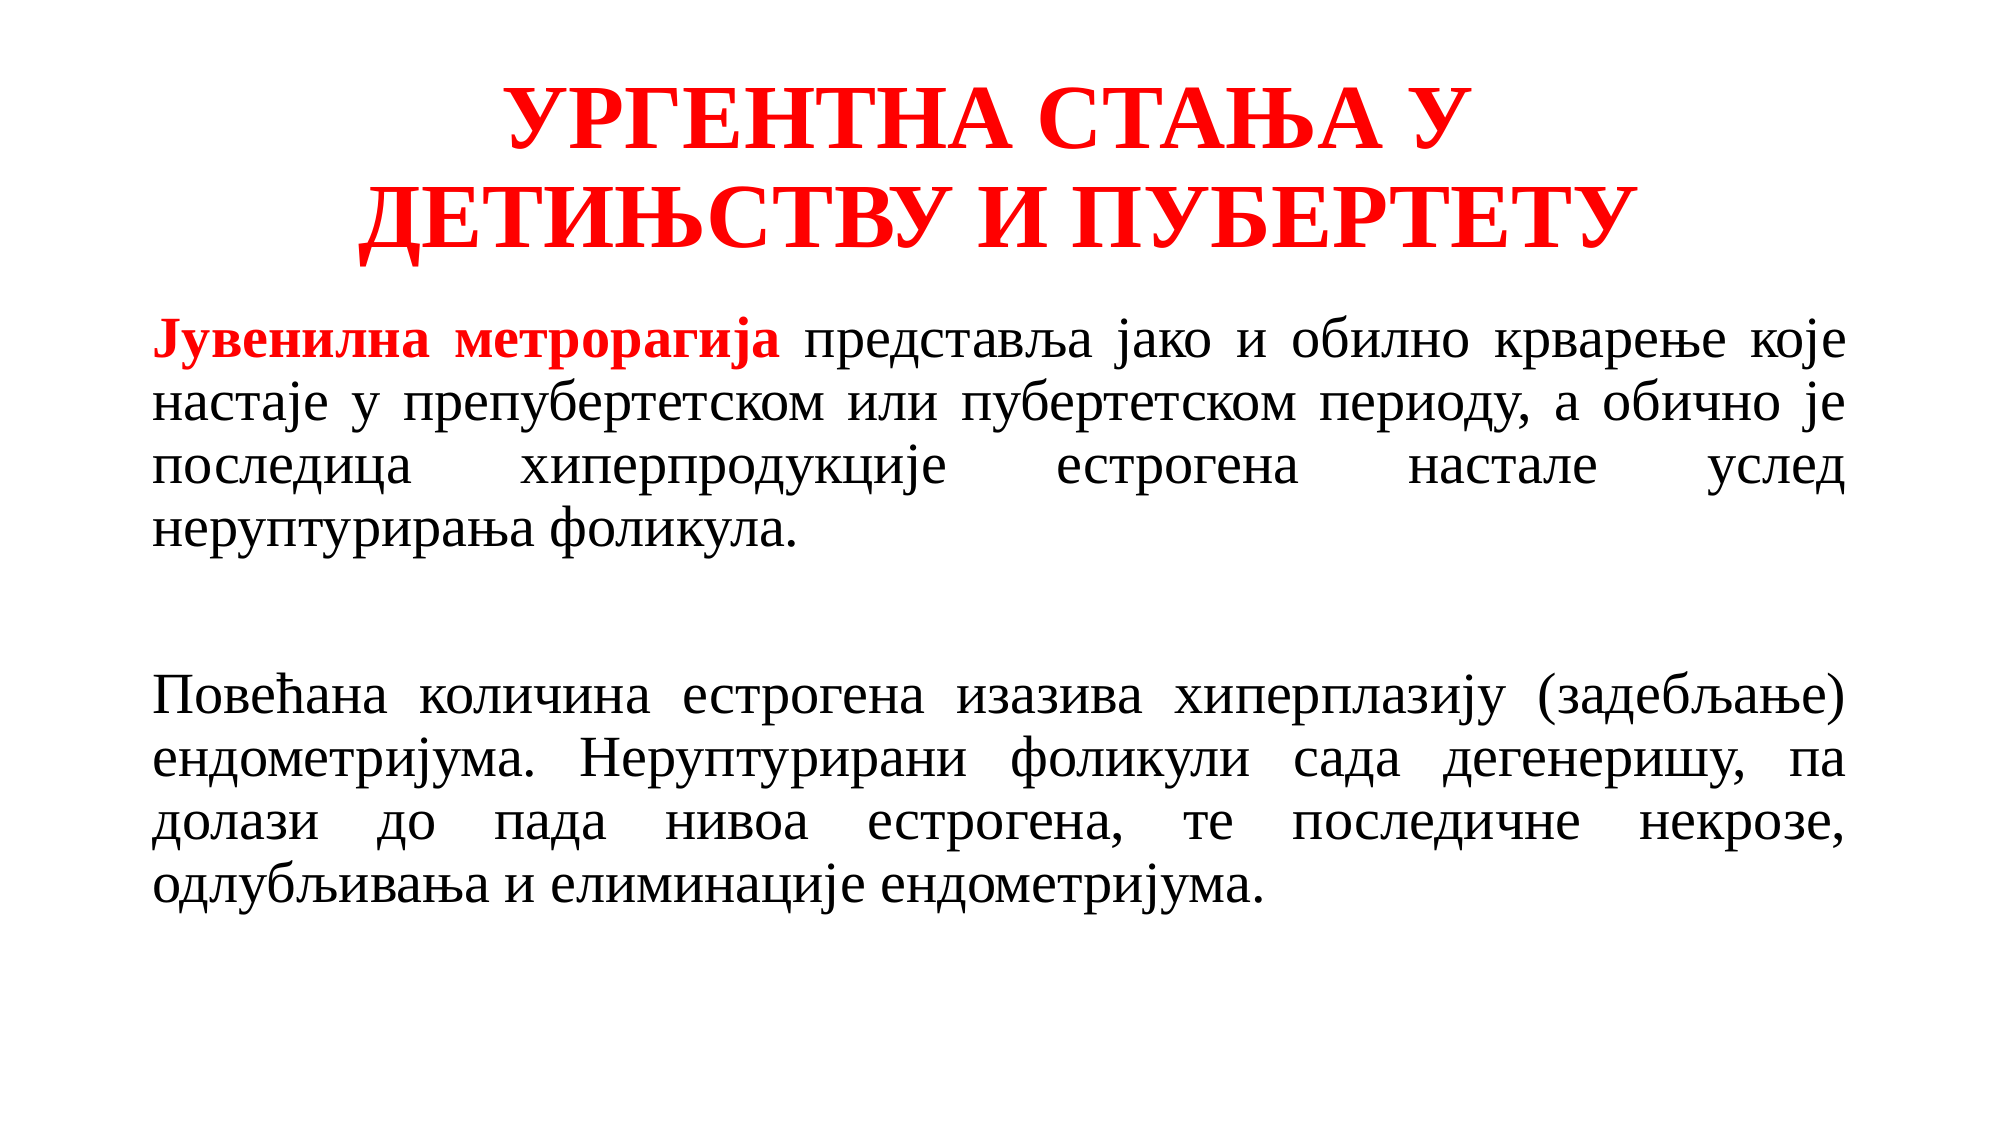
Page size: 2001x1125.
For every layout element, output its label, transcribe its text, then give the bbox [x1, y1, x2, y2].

list Јувенилна метрорагија представља јако и обилно крварење које настаје у препубертетском или пубертетском периоду, а обично је последица хиперпродукције естрогена настале услед неруптурирања фоликула. Повећана количина естрогена изазива хиперплазију (задебљање) ендометријума. Неруптурирани фоликули сада дегенеришу, па долази до пада нивоа естрогена, те последичне некрозе, одлубљивања и елиминације ендометријума. [137, 299, 1863, 1014]
title УРГЕНТНА СТАЊА У ДЕТИЊСТВУ И ПУБЕРТЕТУ [137, 59, 1863, 278]
